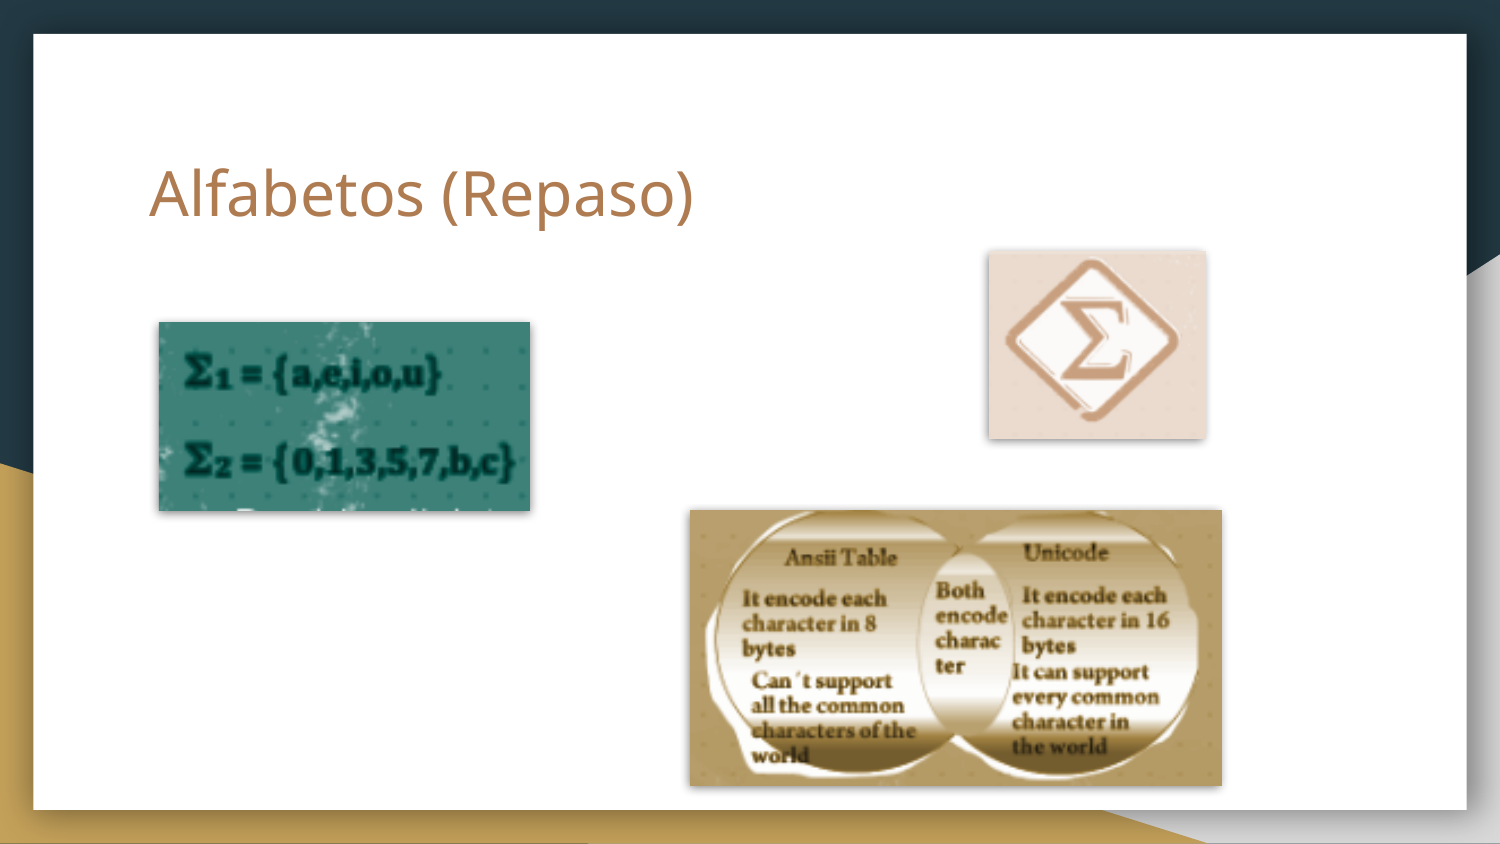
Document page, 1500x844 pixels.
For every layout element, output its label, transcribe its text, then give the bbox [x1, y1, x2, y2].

picture [158, 322, 531, 511]
picture [989, 251, 1206, 440]
title Alfabetos (Repaso) [134, 138, 1366, 296]
picture [689, 509, 1222, 787]
